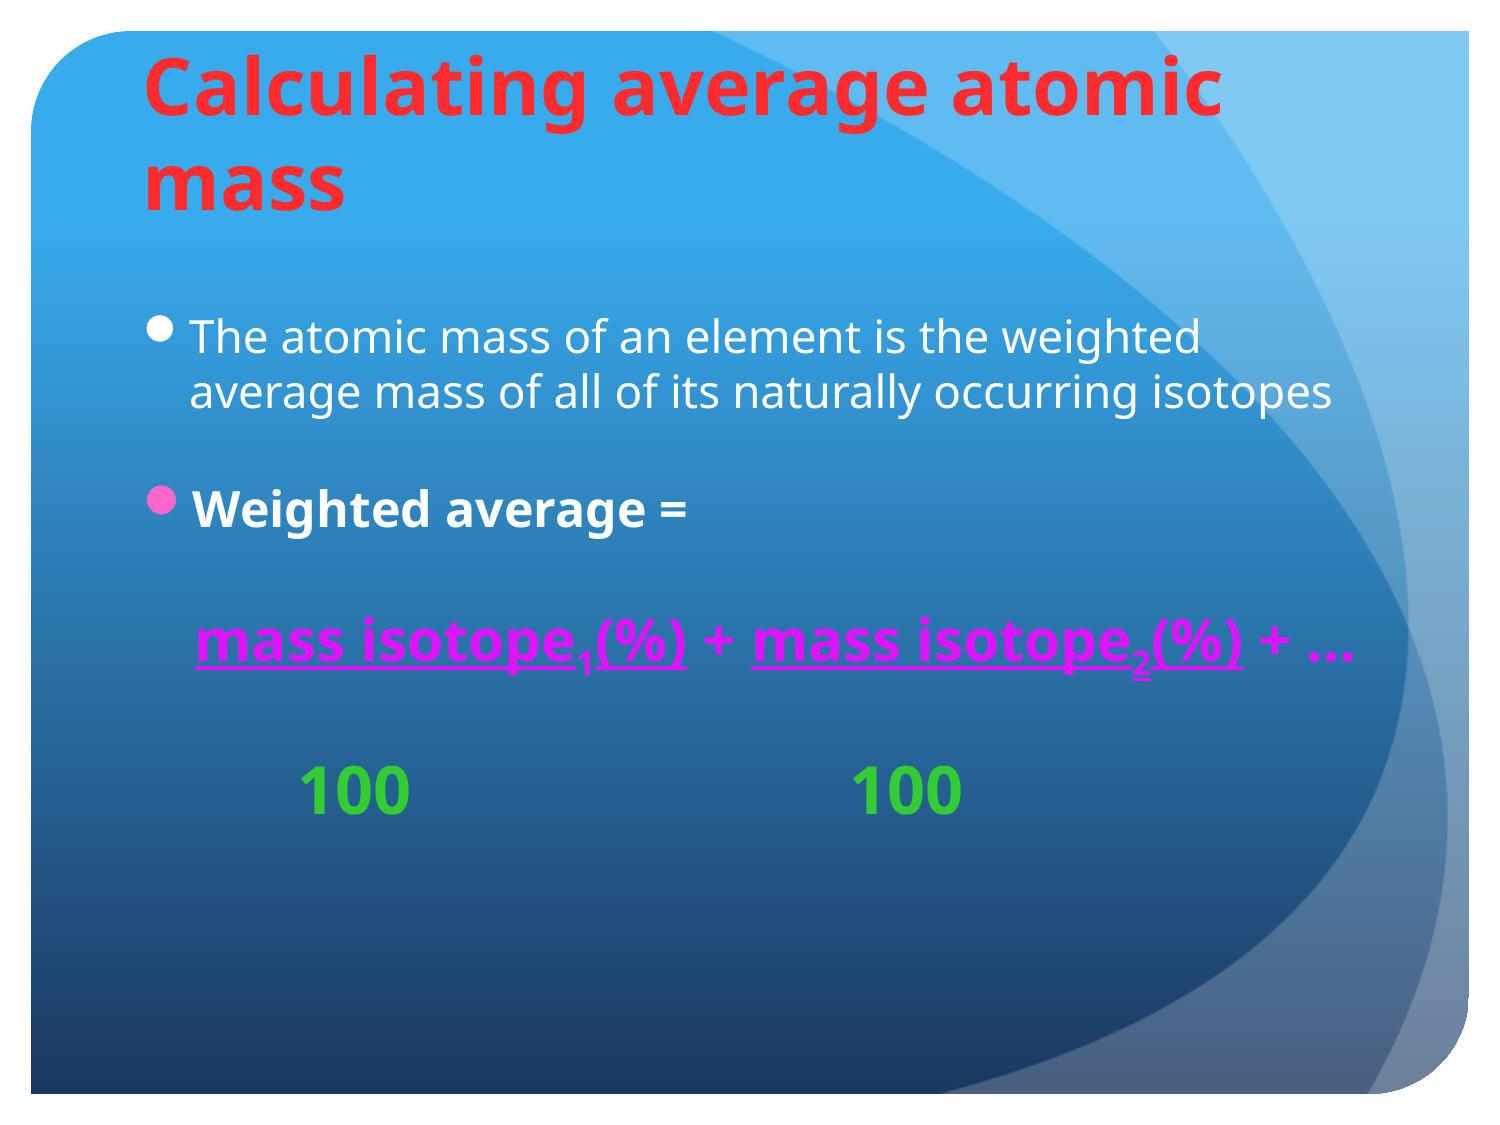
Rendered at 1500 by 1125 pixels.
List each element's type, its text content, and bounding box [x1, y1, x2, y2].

picture [24, 30, 1473, 1094]
title Calculating average atomic mass [127, 62, 1372, 234]
list The atomic mass of an element is the weighted average mass of all of its naturally occurring isotopes Weighted average = mass isotope1(%) + mass isotope2(%) + … 100 100 [127, 299, 1372, 991]
